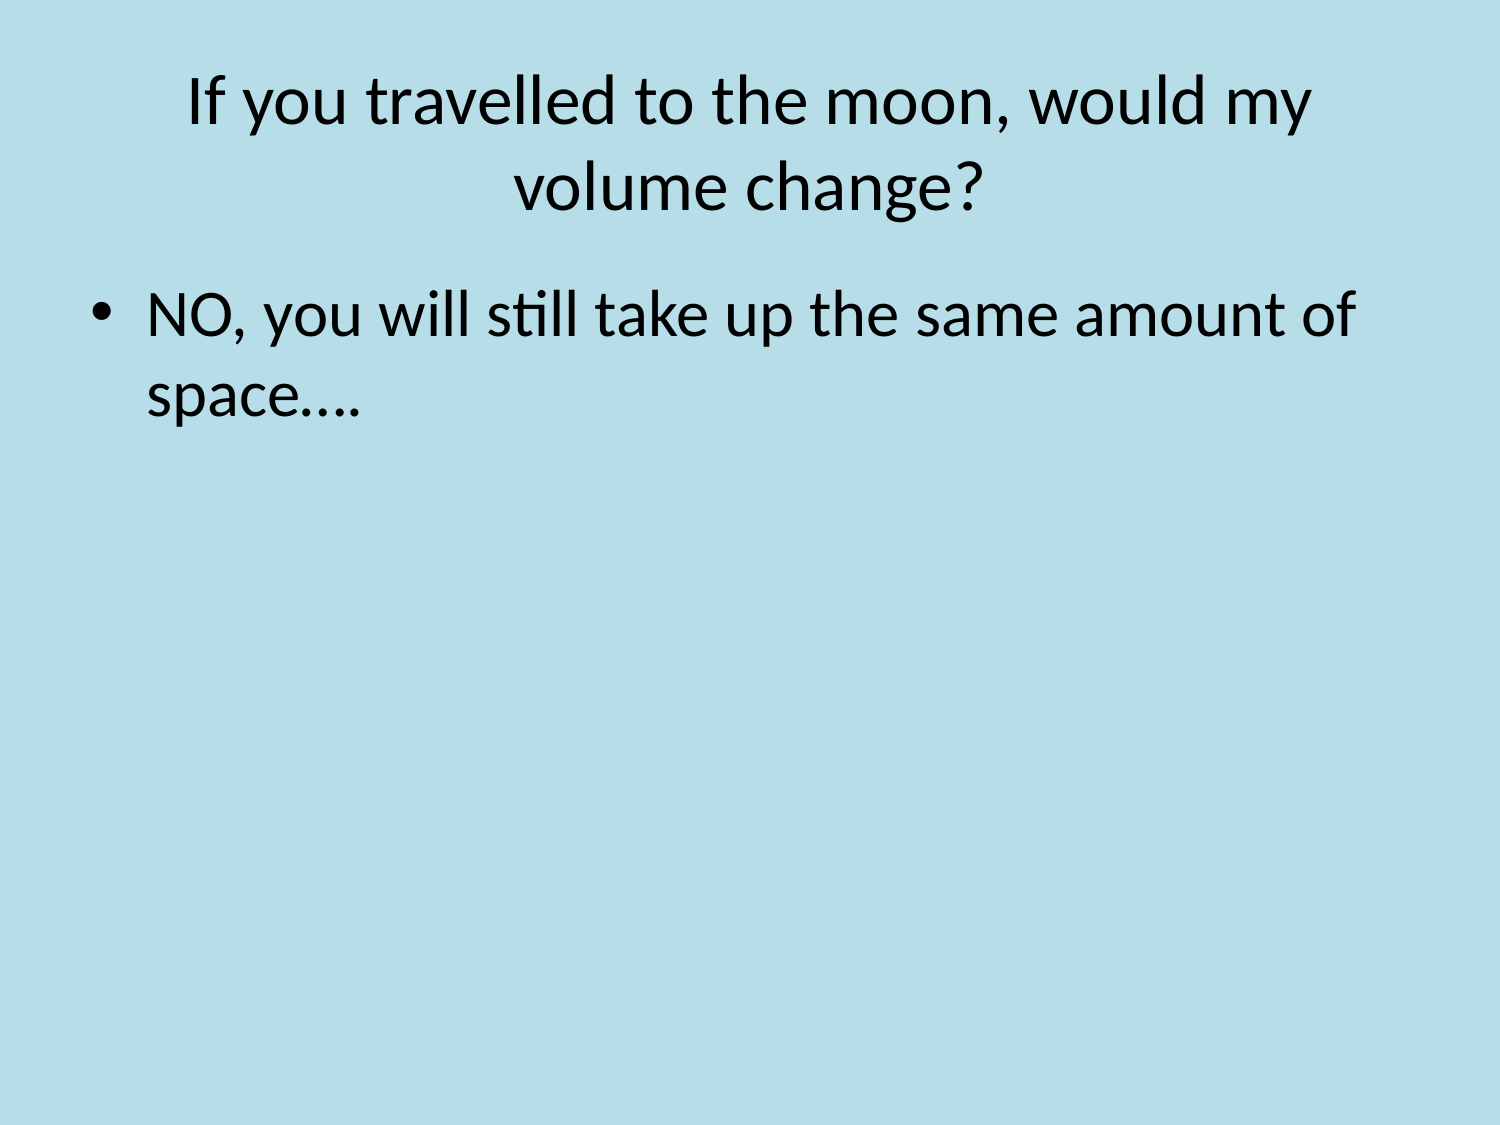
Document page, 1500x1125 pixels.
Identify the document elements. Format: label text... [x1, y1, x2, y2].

title If you travelled to the moon, would my volume change? [75, 45, 1425, 233]
list NO, you will still take up the same amount of space…. [75, 262, 1425, 1005]
